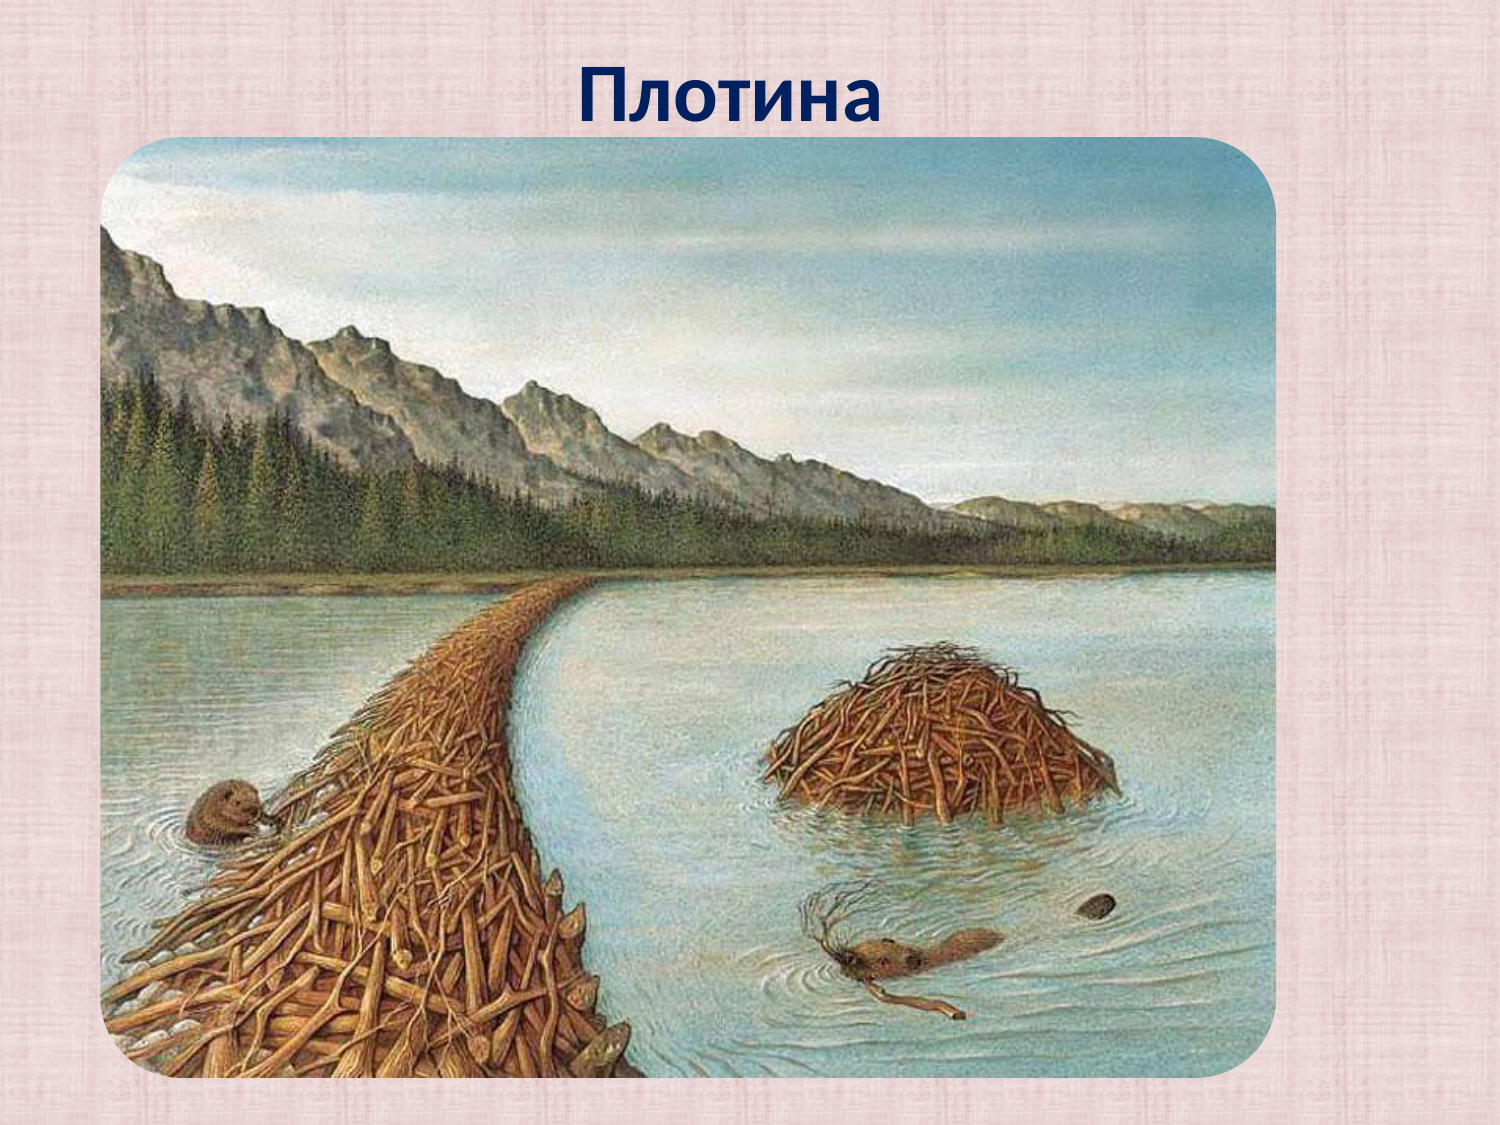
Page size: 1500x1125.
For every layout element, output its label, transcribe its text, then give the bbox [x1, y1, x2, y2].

picture [100, 136, 1277, 1079]
text_box Плотина [562, 30, 899, 135]
